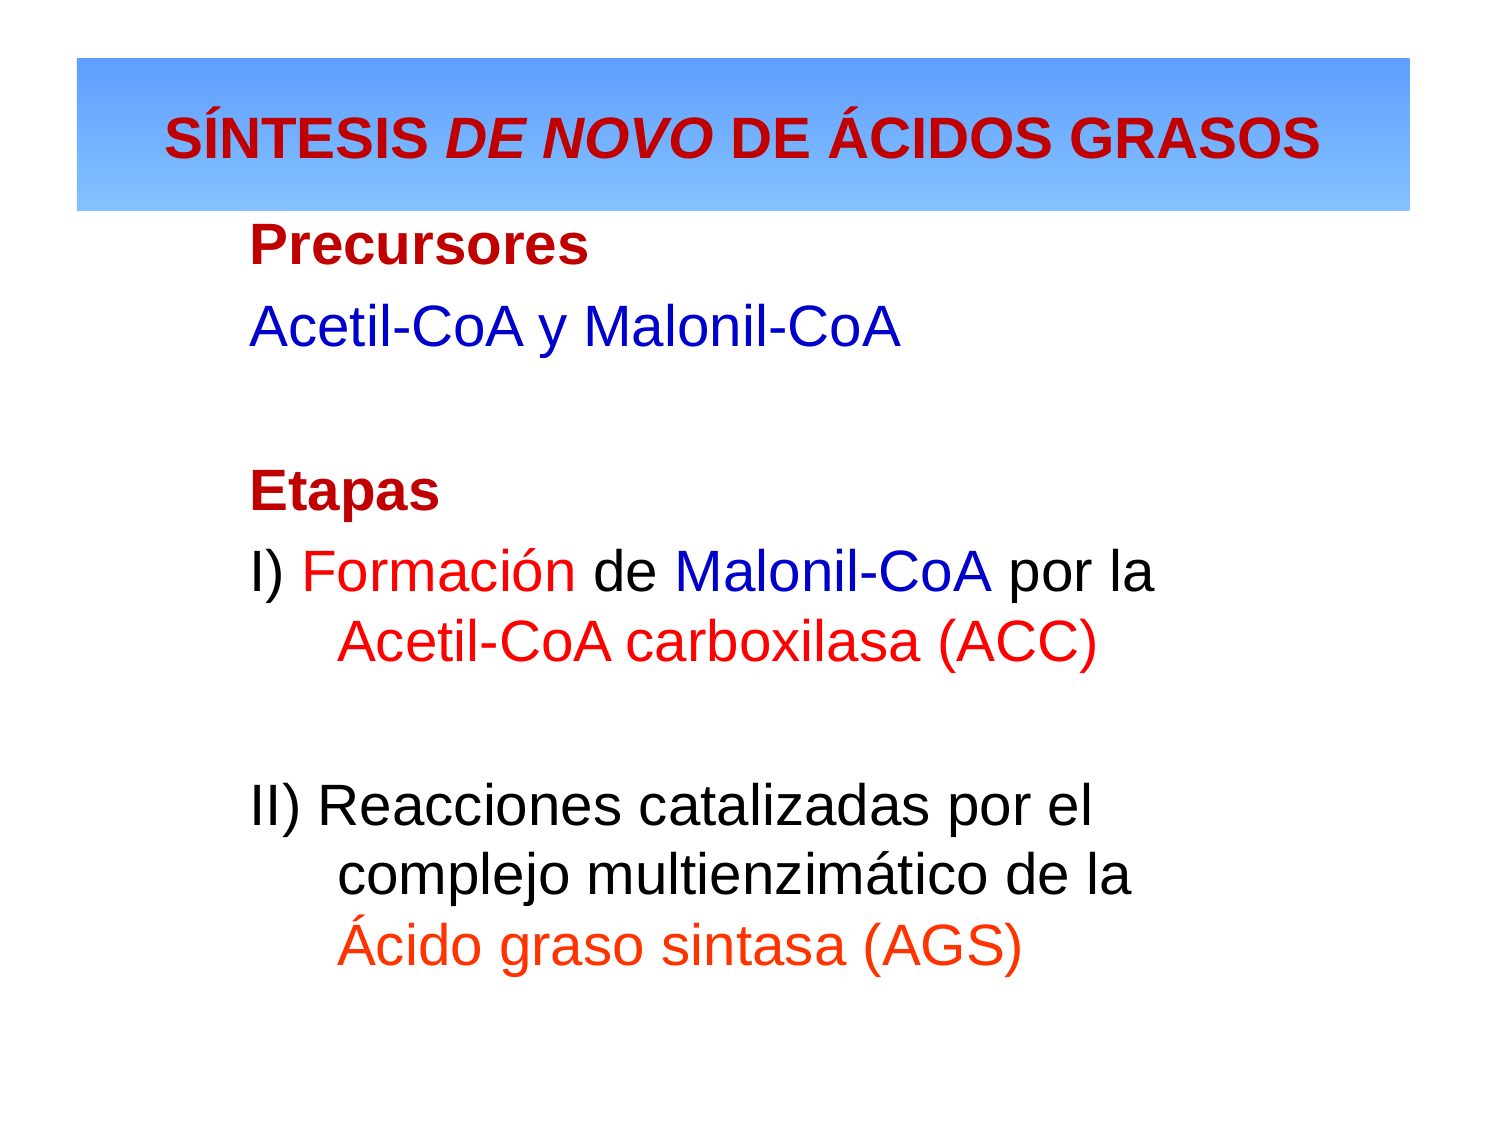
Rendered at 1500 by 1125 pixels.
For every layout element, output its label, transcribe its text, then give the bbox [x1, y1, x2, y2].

text_box Precursores Acetil-CoA y Malonil-CoA Etapas I) Formación de Malonil-CoA por la Acetil-CoA carboxilasa (ACC) II) Reacciones catalizadas por el complejo multienzimático de la Ácido graso sintasa (AGS) [234, 211, 1235, 1069]
text_box SÍNTESIS DE NOVO DE ÁCIDOS GRASOS [76, 58, 1410, 211]
